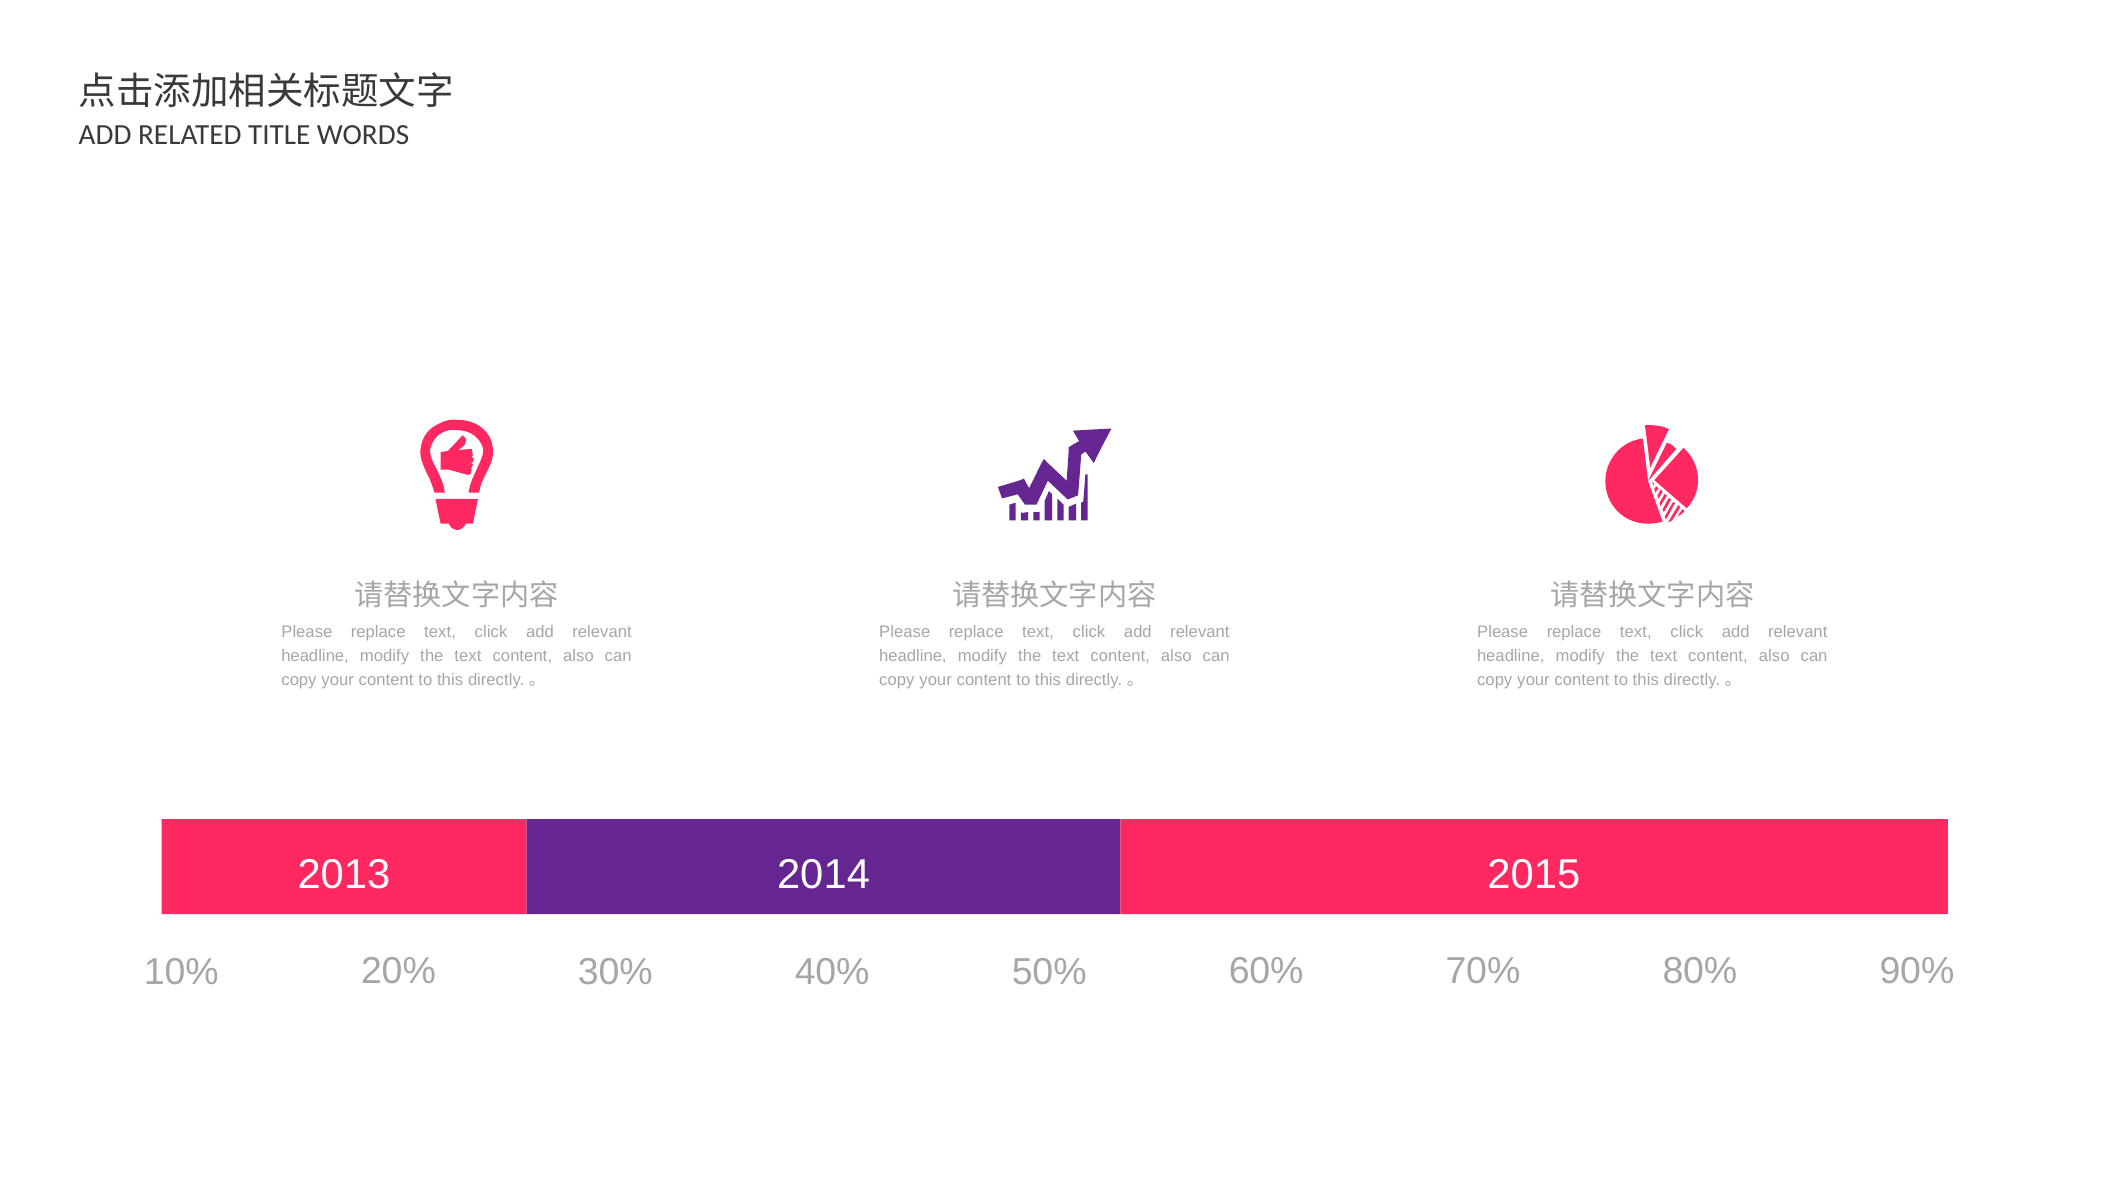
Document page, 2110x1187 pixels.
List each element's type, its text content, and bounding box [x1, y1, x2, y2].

text_box [1068, 503, 1077, 521]
text_box 90% [1864, 929, 1970, 999]
text_box 60% [1213, 929, 1319, 999]
text_box [1667, 505, 1685, 523]
text_box [435, 498, 479, 530]
text_box 80% [1647, 929, 1753, 999]
text_box [1033, 510, 1040, 521]
text_box 2015 [1119, 818, 1949, 915]
text_box [420, 419, 494, 493]
text_box 30% [563, 930, 668, 1000]
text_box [864, 561, 1245, 698]
text_box [1057, 498, 1064, 521]
text_box 2013 [161, 818, 526, 915]
text_box 20% [346, 929, 451, 999]
text_box [1605, 438, 1677, 524]
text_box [1462, 561, 1843, 698]
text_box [266, 561, 647, 698]
text_box 40% [780, 930, 885, 999]
text_box [1644, 425, 1669, 468]
text_box [1009, 502, 1016, 521]
text_box 点击添加相关标题文字 [62, 59, 470, 121]
text_box 70% [1430, 929, 1536, 999]
text_box [1654, 447, 1699, 509]
text_box ADD RELATED TITLE WORDS [62, 107, 426, 159]
text_box 10% [129, 930, 234, 1000]
text_box [997, 428, 1112, 505]
text_box [1020, 510, 1029, 521]
text_box [1081, 474, 1088, 521]
text_box 2014 [526, 818, 1119, 915]
text_box [1044, 491, 1053, 521]
text_box 50% [997, 930, 1102, 1000]
